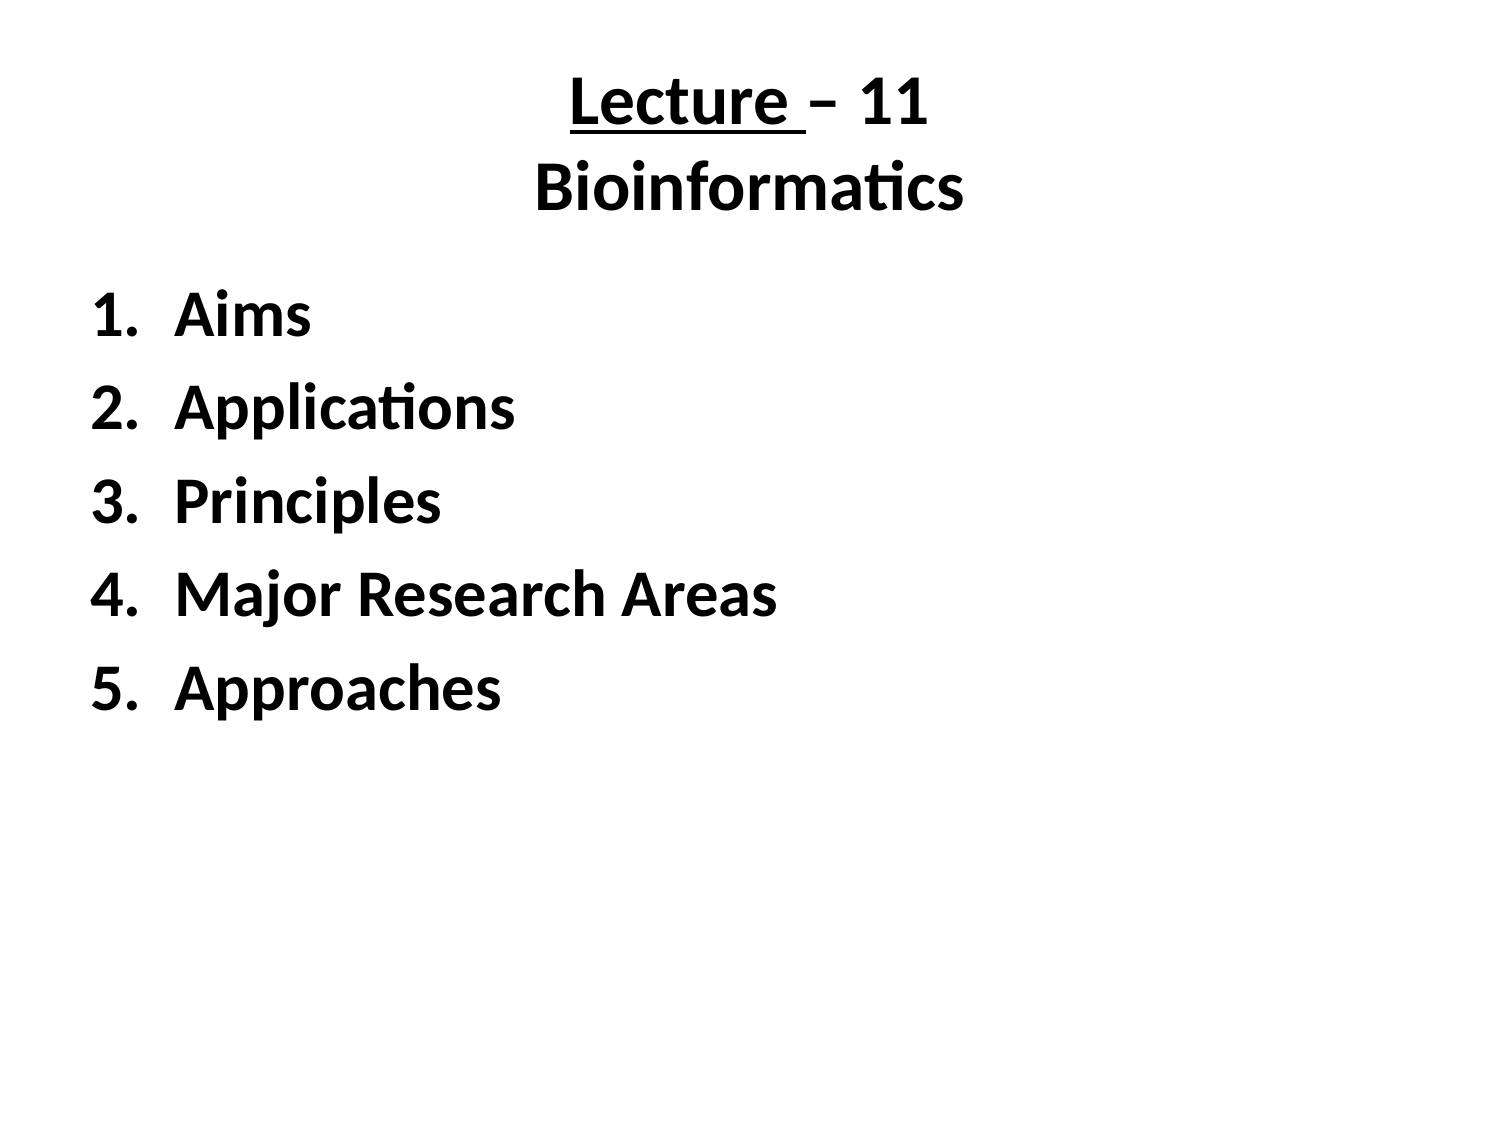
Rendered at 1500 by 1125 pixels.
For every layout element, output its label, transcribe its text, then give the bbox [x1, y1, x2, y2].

list Aims Applications Principles Major Research Areas Approaches [75, 262, 1425, 1005]
title Lecture – 11 Bioinformatics [75, 45, 1425, 233]
